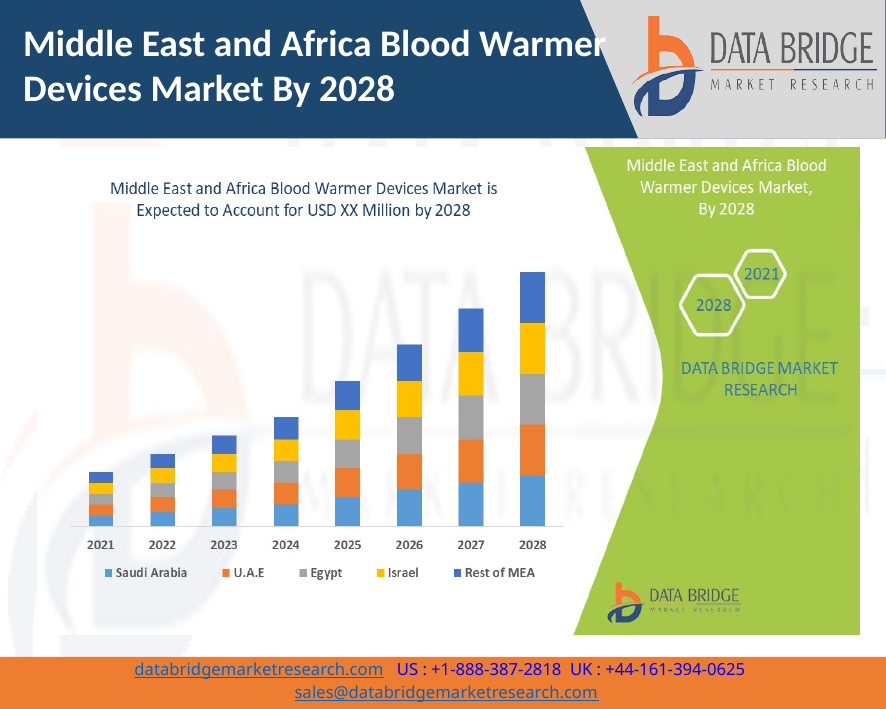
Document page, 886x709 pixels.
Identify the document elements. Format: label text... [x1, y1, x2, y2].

text_box Middle East and Africa Blood Warmer Devices Market By 2028 [8, 11, 659, 117]
picture [659, 16, 877, 117]
picture [37, 147, 860, 635]
